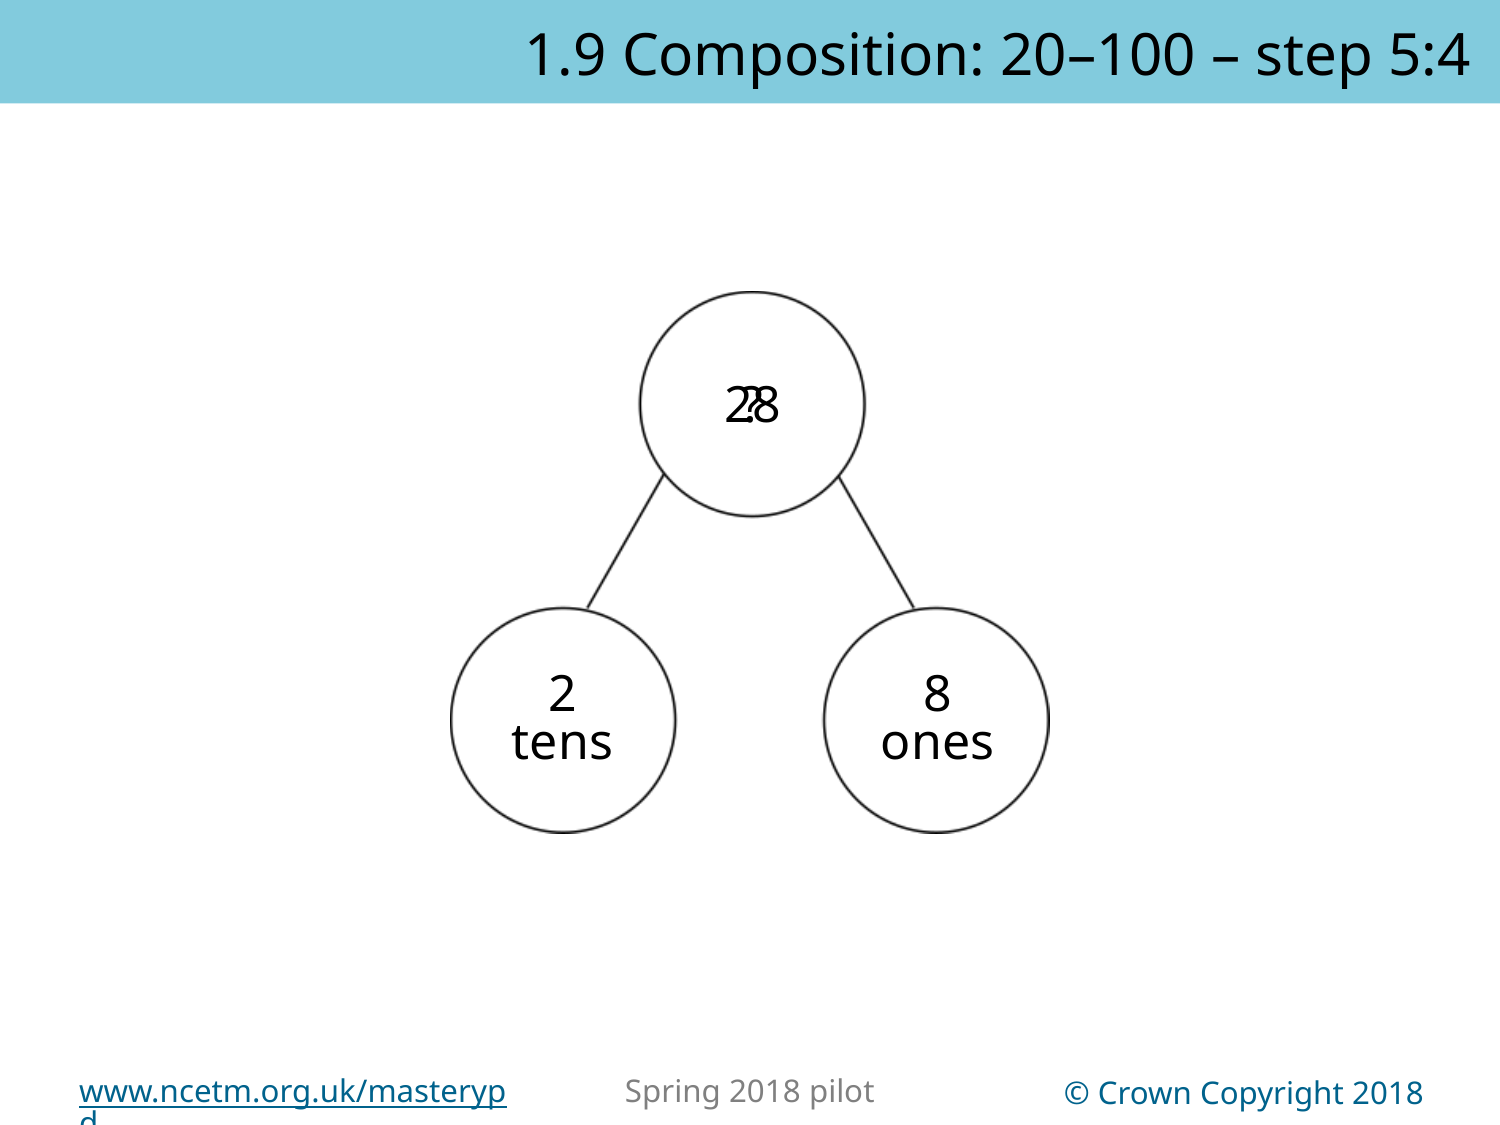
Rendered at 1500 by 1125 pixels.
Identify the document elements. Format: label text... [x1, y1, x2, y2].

picture [449, 290, 1050, 834]
list 1.9 Composition: 20–100 – step 5:4 [0, 0, 1500, 104]
